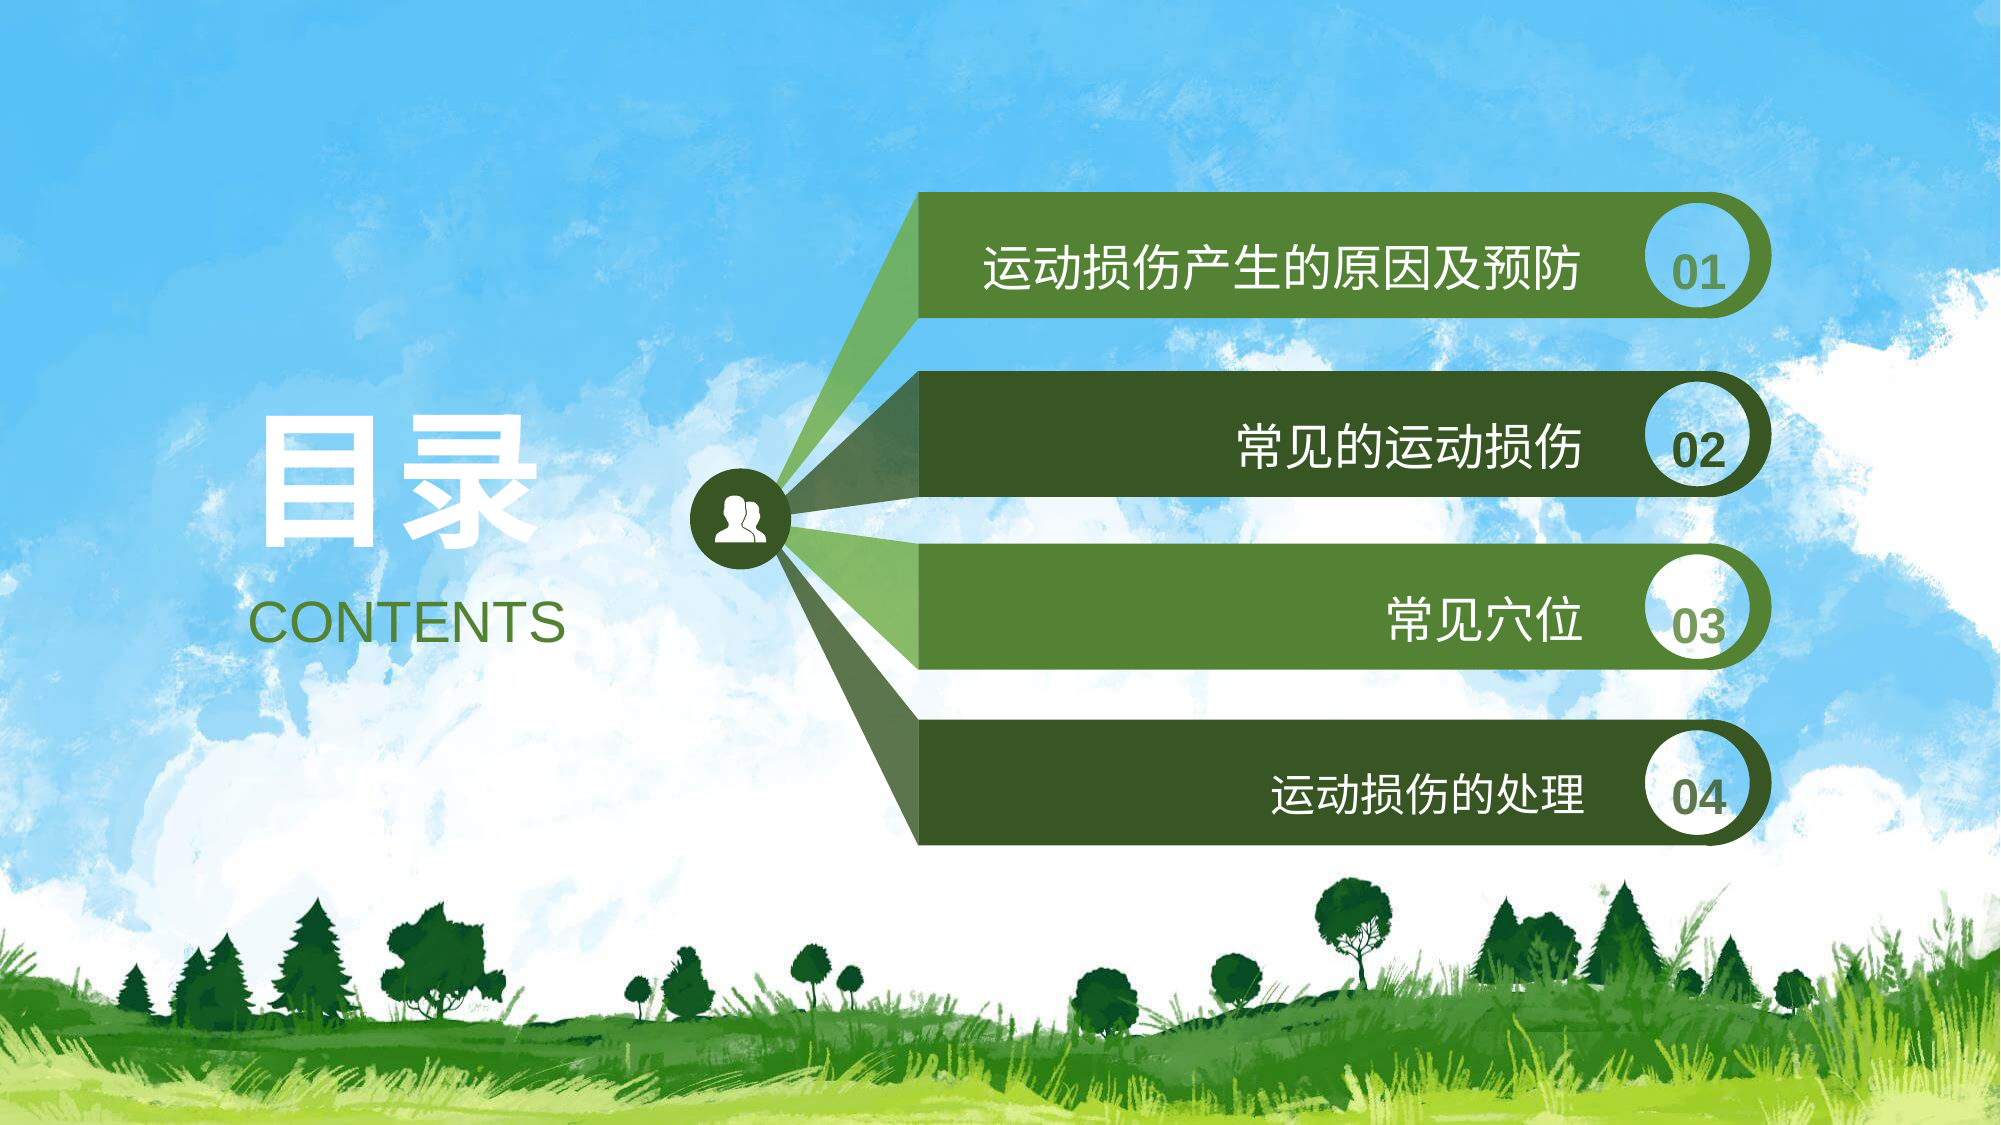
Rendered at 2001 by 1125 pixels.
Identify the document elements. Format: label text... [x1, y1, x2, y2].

text_box [785, 525, 920, 673]
text_box 常见穴位 [1369, 568, 1600, 656]
text_box [917, 369, 1773, 499]
text_box [688, 467, 793, 571]
text_box 常见的运动损伤 [1219, 396, 1599, 483]
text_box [715, 495, 767, 543]
text_box 02 [1656, 398, 1742, 485]
text_box 03 [1656, 574, 1742, 657]
text_box [917, 190, 1773, 320]
text_box [786, 368, 920, 516]
text_box [917, 718, 1773, 847]
title 目录 [230, 403, 580, 512]
text_box [917, 542, 1773, 671]
picture [0, 0, 2001, 1125]
text_box [776, 549, 919, 846]
list 运动损伤的处理 [1122, 737, 1601, 829]
text_box 04 [1656, 744, 1742, 832]
text_box 01 [1656, 219, 1742, 306]
text_box CONTENTS [232, 562, 583, 662]
text_box 运动损伤产生的原因及预防 [967, 217, 1598, 305]
text_box [776, 192, 919, 489]
